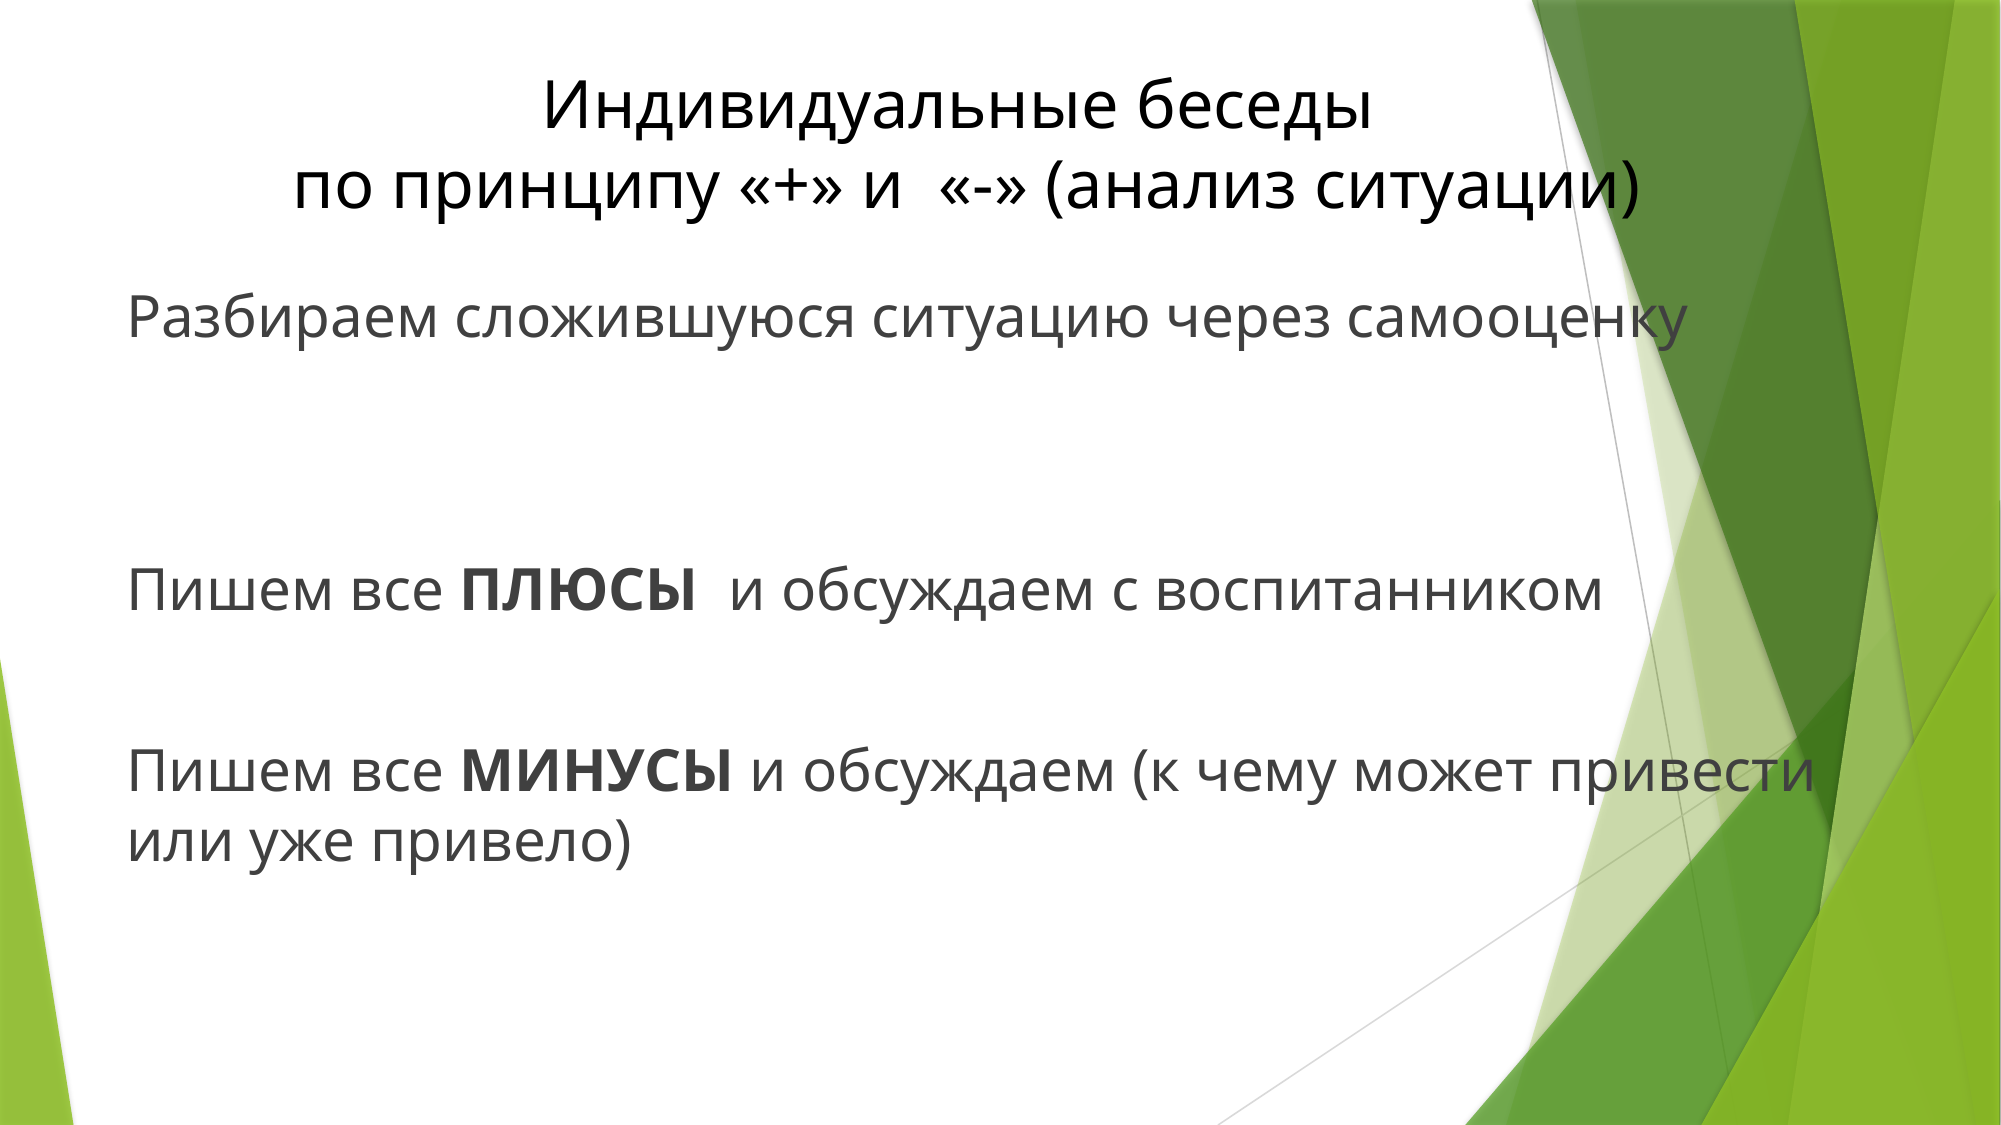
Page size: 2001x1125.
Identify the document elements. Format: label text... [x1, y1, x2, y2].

list Разбираем сложившуюся ситуацию через самооценку Пишем все ПЛЮСЫ и обсуждаем с воспитанником Пишем все МИНУСЫ и обсуждаем (к чему может привести или уже привело) [111, 271, 1874, 992]
title Индивидуальные беседы по принципу «+» и «-» (анализ ситуации) [111, 53, 1824, 244]
